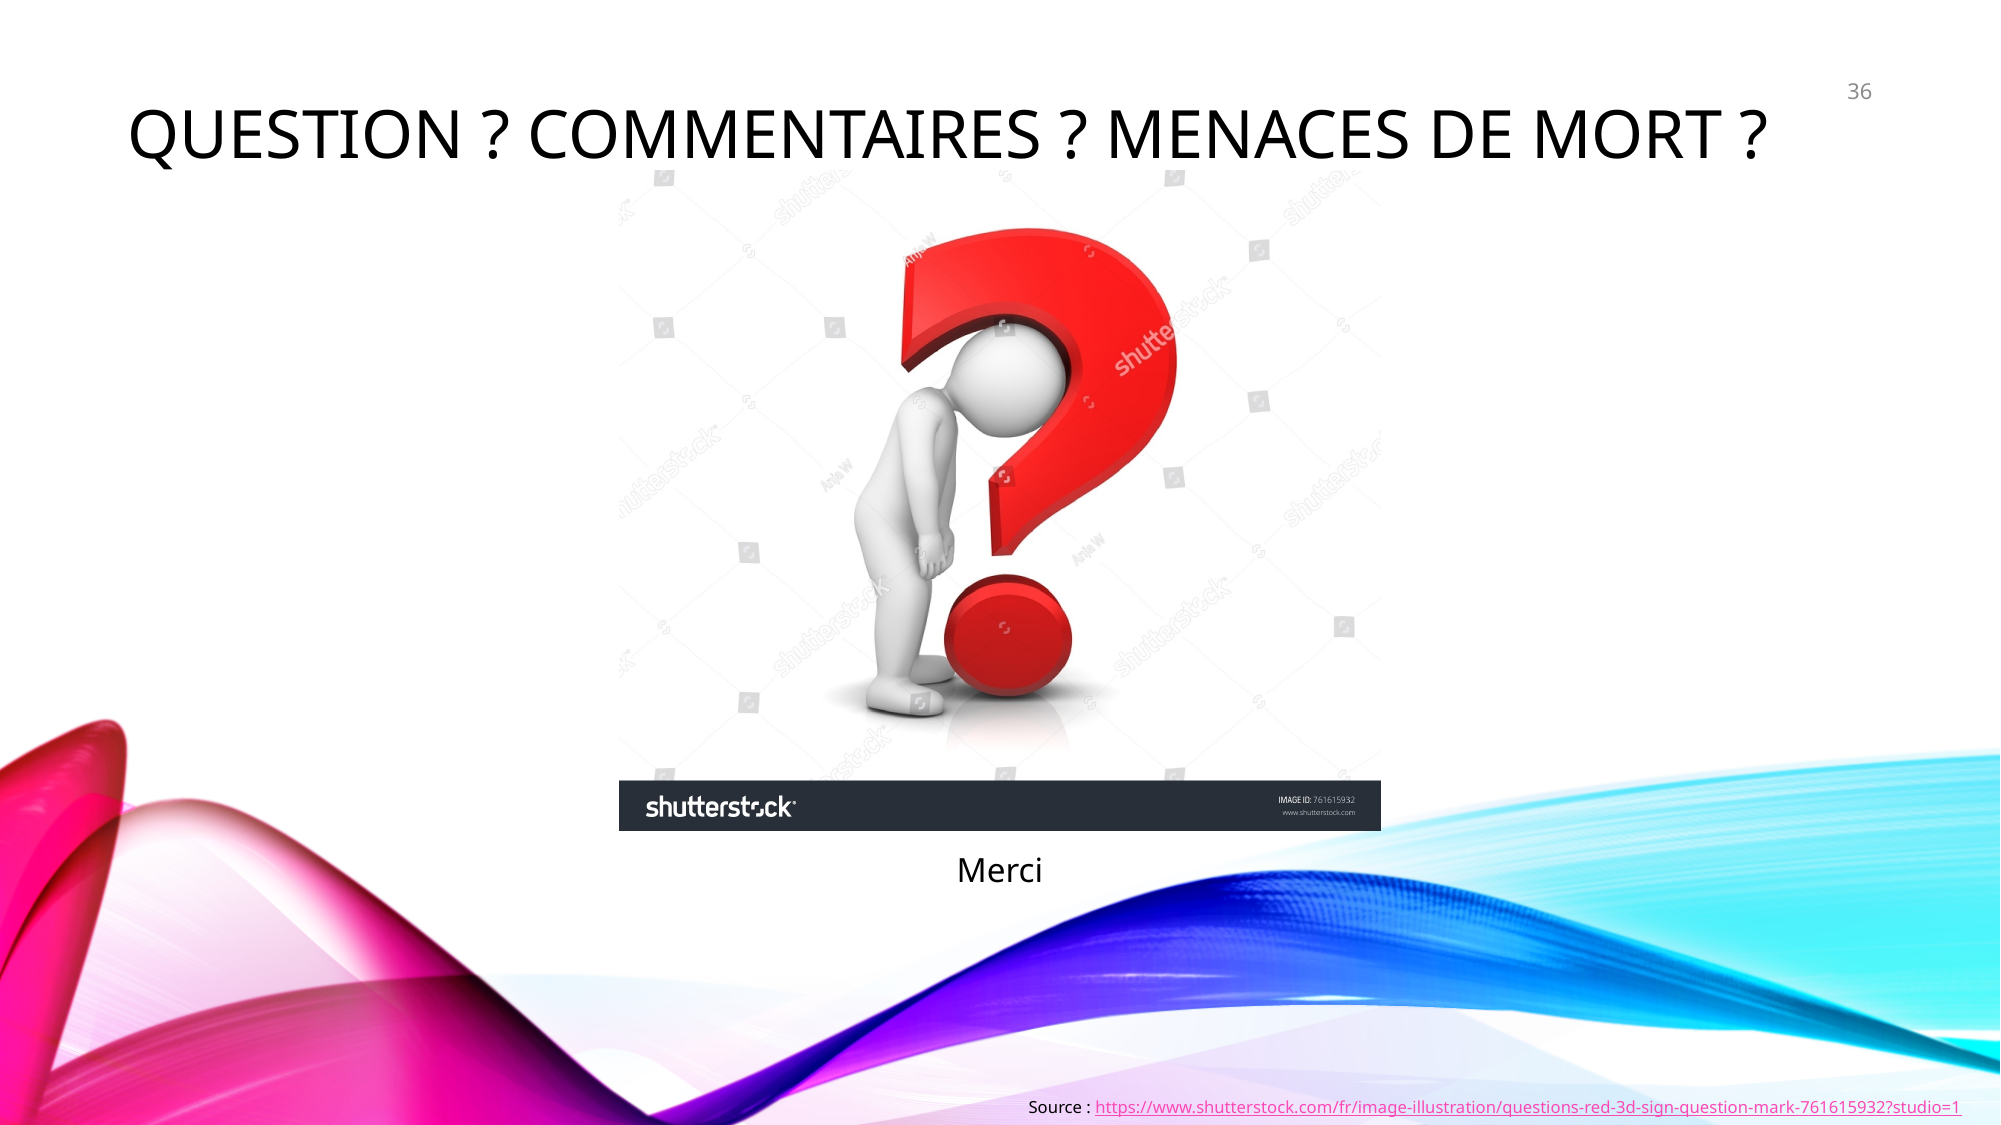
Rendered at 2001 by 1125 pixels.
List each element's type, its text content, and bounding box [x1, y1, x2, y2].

list Merci [169, 790, 1831, 954]
text_box Source : https://www.shutterstock.com/fr/image-illustration/questions-red-3d-sign-question-mark-761615932?studio=1 [1013, 1089, 2000, 1125]
picture [0, 169, 2000, 1125]
picture [1795, 1003, 1806, 1008]
title Question ? Commentaires ? Menaces de mort ? [112, 62, 1888, 211]
slide_number 36 [1781, 62, 1888, 123]
